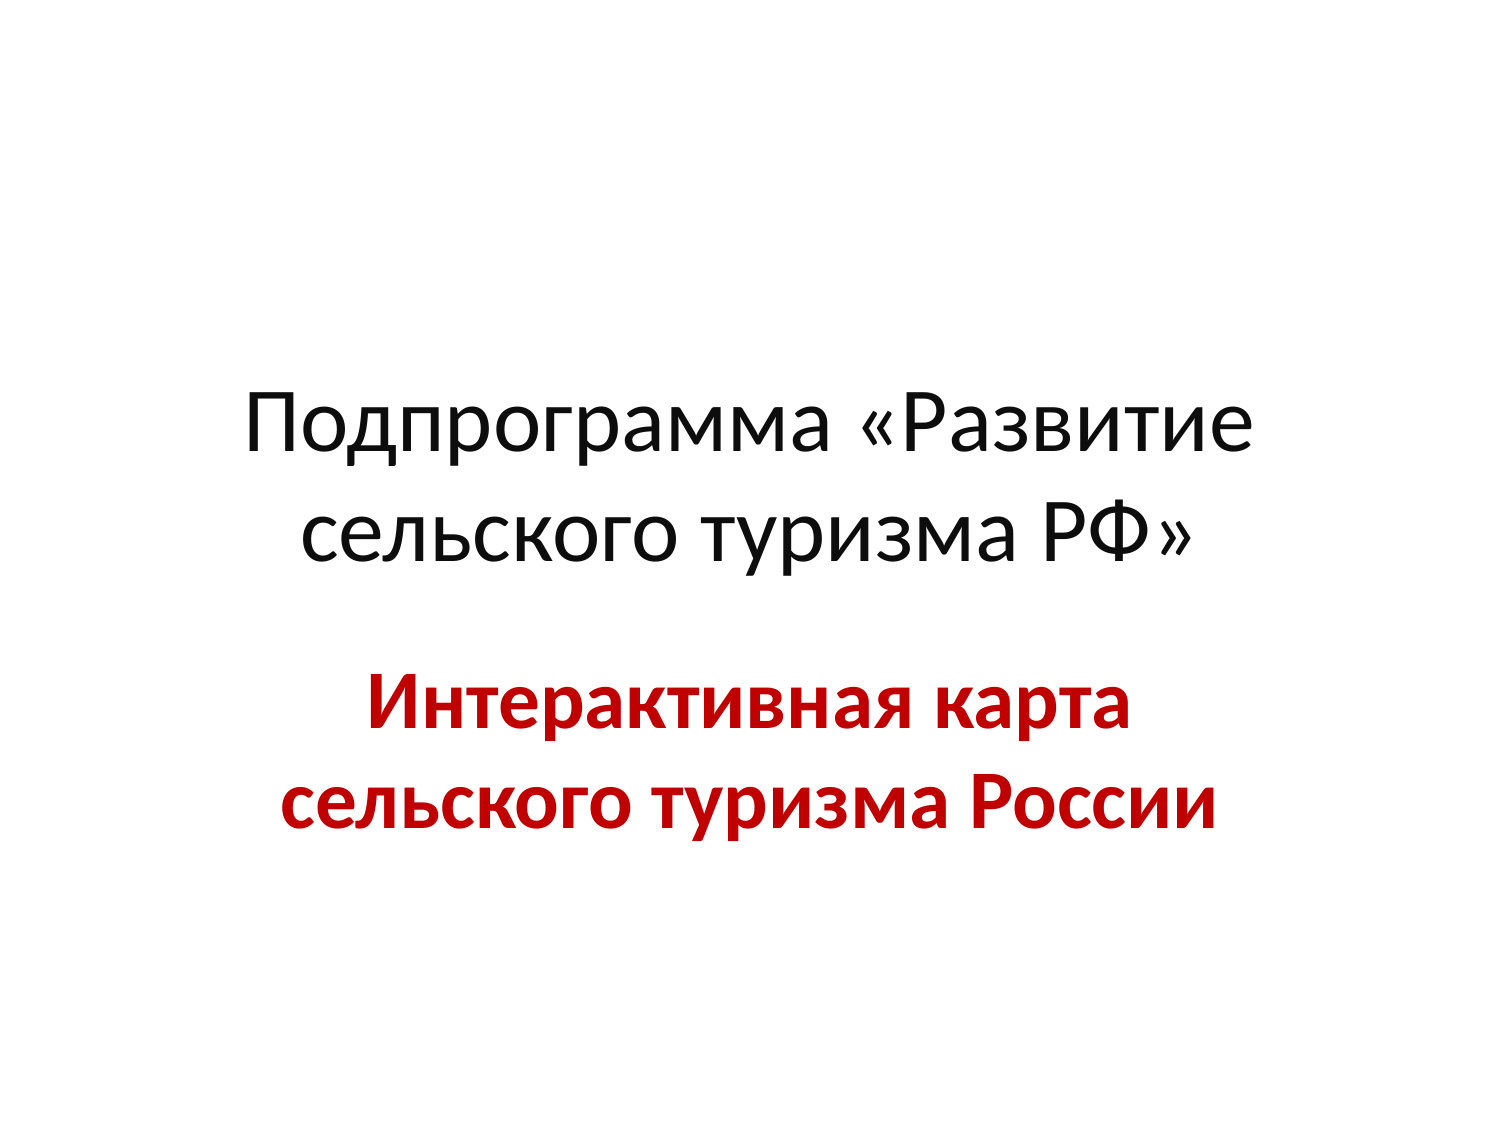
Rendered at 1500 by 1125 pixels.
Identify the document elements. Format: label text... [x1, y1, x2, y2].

subtitle Интерактивная карта сельского туризма России [225, 637, 1275, 925]
title Подпрограмма «Развитие сельского туризма РФ» [112, 349, 1388, 591]
